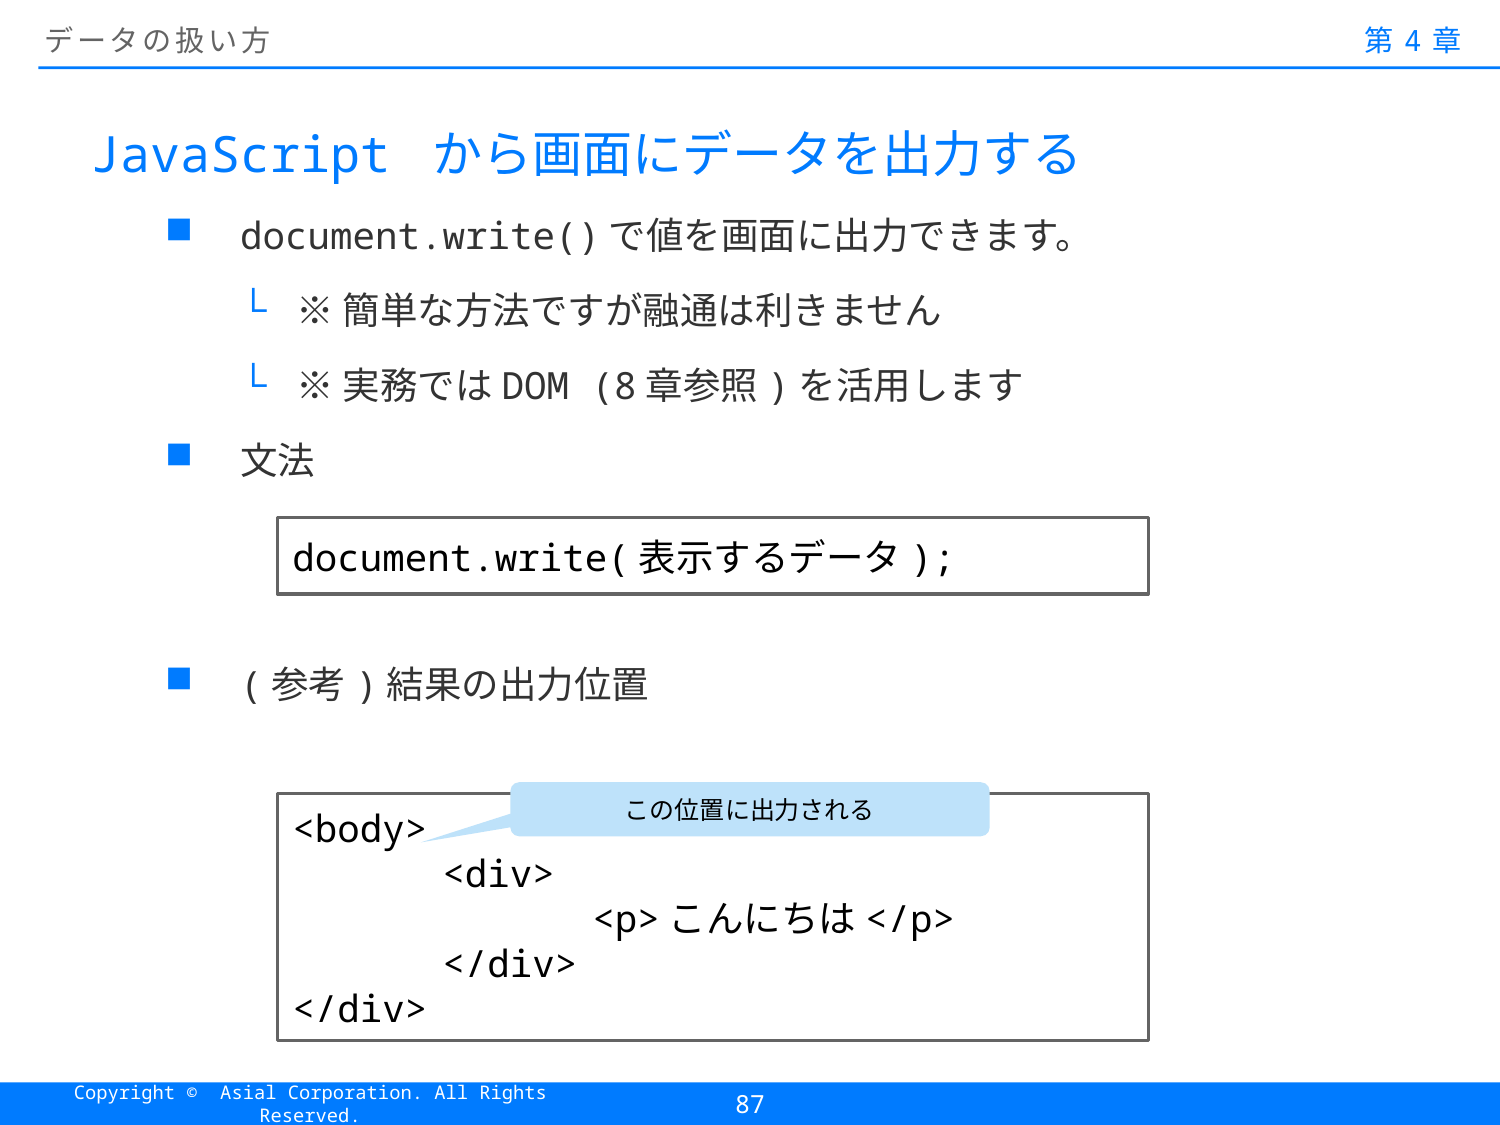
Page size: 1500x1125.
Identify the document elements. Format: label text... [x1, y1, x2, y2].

text_box document.write(表示するデータ); [275, 516, 1150, 596]
slide_number 87 [581, 1075, 919, 1125]
text_box この位置に出力される [418, 780, 992, 845]
list JavaScript から画面にデータを出力する document.write()で値を画面に出力できます。 ※簡単な方法ですが融通は利きません ※実務ではDOM (8章参照)を活用します 文法 (参考)結果の出力位置 [75, 84, 1425, 846]
list 第4章 [702, 7, 1477, 72]
title データの扱い方 [29, 7, 702, 72]
text_box <body> <div> <p>こんにちは</p> </div> </div> [275, 792, 1150, 1042]
